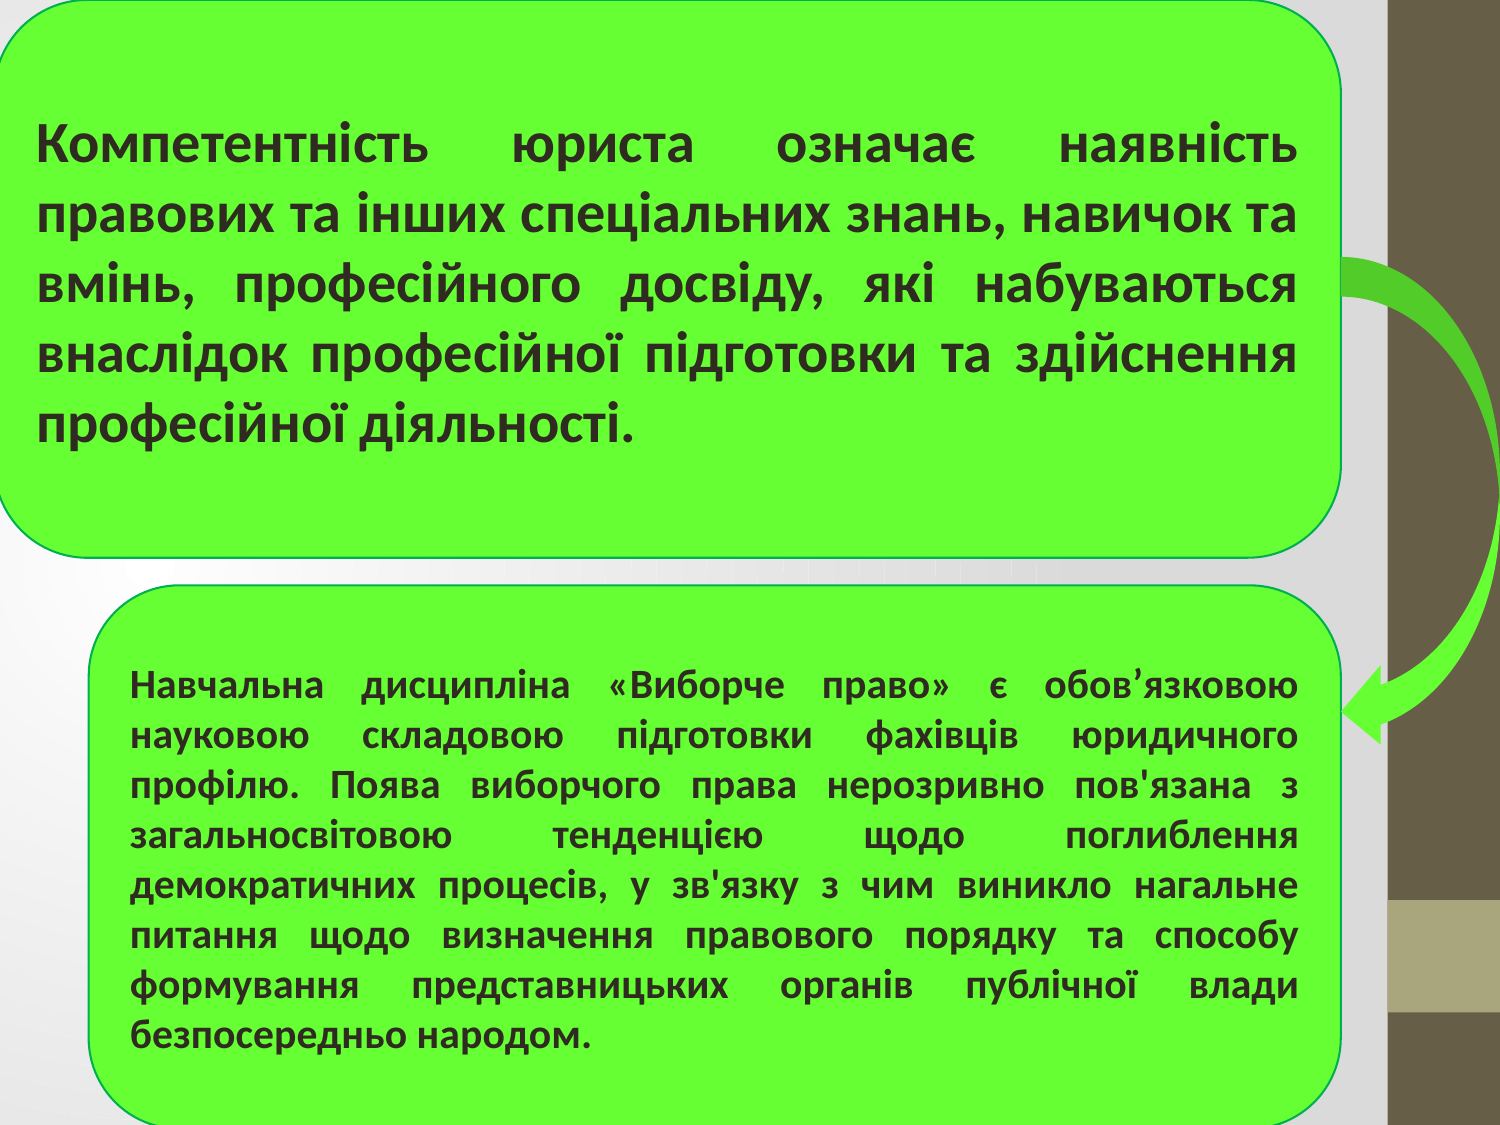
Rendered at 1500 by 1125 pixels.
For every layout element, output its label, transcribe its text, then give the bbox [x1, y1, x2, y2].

text_box [1338, 254, 1500, 747]
text_box Компетентність юриста означає наявність правових та інших спеціальних знань, навичок та вмінь, професійного досвіду, які набуваються внаслідок професійної підготовки та здійснення професійної діяльності. [0, 0, 1342, 559]
text_box Навчальна дисципліна «Виборче право» є обов’язковою науковою складовою підготовки фахівців юридичного профілю. Поява виборчого права нерозривно пов'язана з загальносвітовою тенденцією щодо поглиблення демократичних процесів, у зв'язку з чим виникло нагальне питання щодо визначення правового порядку та способу формування представницьких органів публічної влади безпосередньо народом. [87, 584, 1342, 1125]
